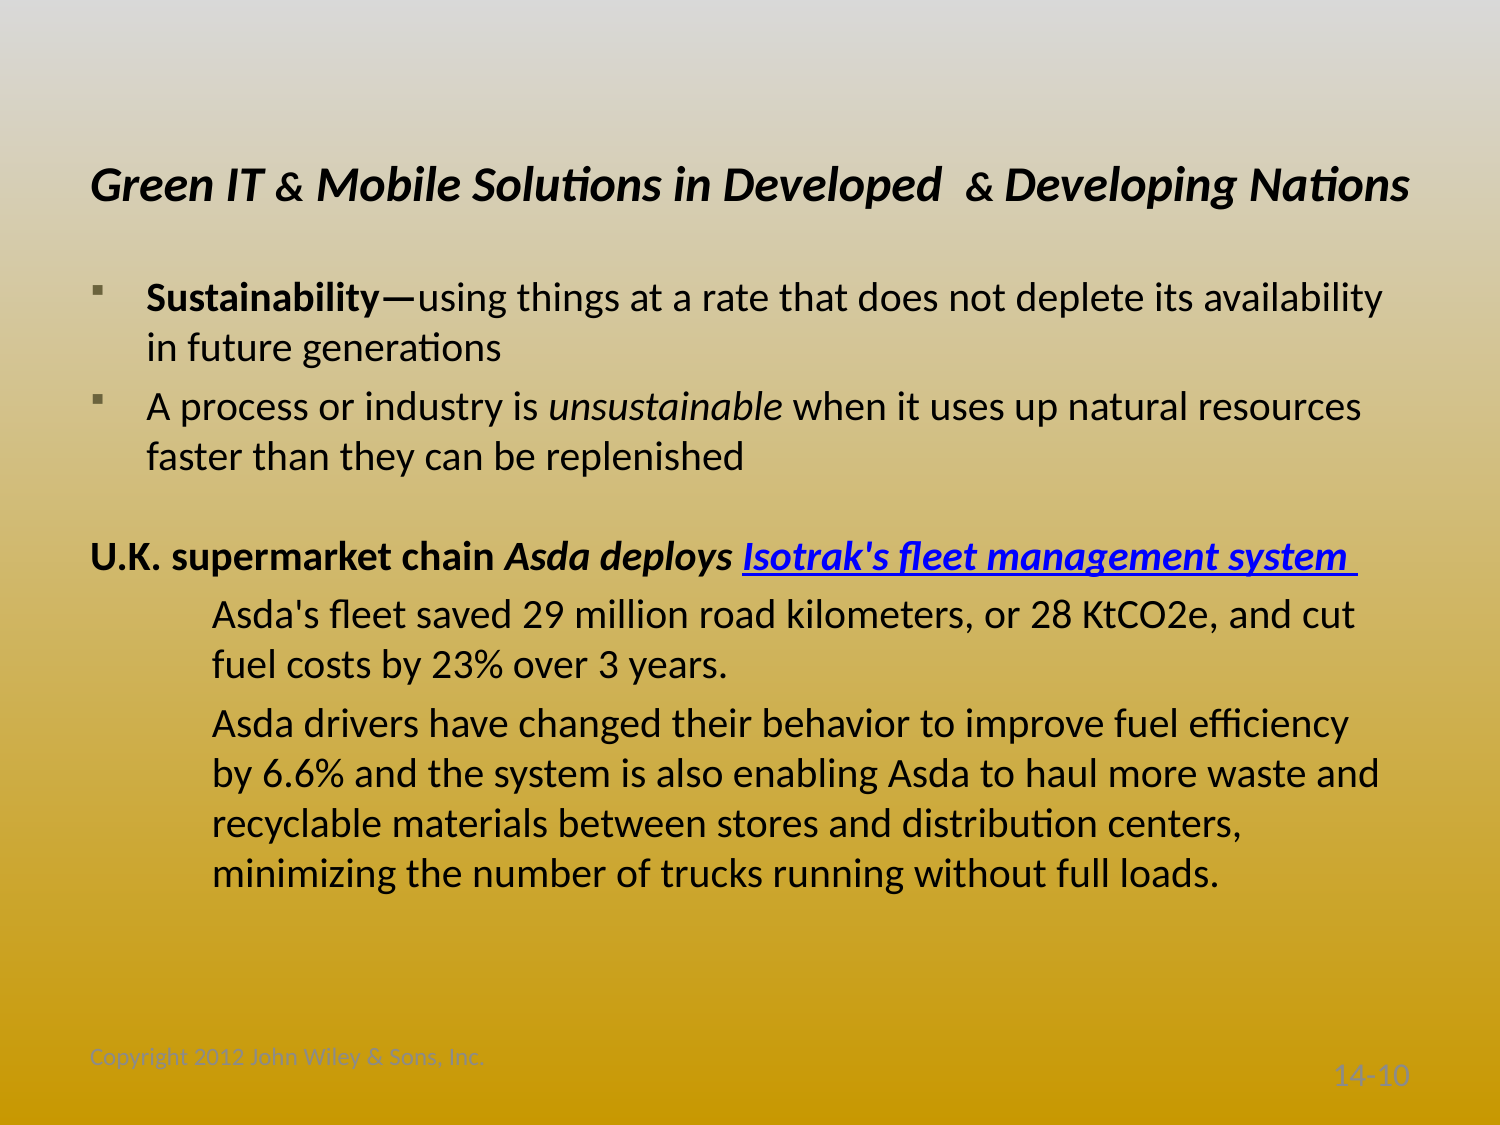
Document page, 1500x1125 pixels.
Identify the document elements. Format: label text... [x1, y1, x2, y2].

title Green IT & Mobile Solutions in Developed & Developing Nations [75, 87, 1450, 275]
footer Copyright 2012 John Wiley & Sons, Inc. [75, 1025, 550, 1085]
slide_number 14-10 [1074, 1042, 1425, 1103]
list Sustainability—using things at a rate that does not deplete its availability in future generations A process or industry is unsustainable when it uses up natural resources faster than they can be replenished U.K. supermarket chain Asda deploys Isotrak's fleet management system Asda's fleet saved 29 million road kilometers, or 28 KtCO2e, and cut fuel costs by 23% over 3 years. Asda drivers have changed their behavior to improve fuel efficiency by 6.6% and the system is also enabling Asda to haul more waste and recyclable materials between stores and distribution centers, minimizing the number of trucks running without full loads. [75, 262, 1400, 988]
